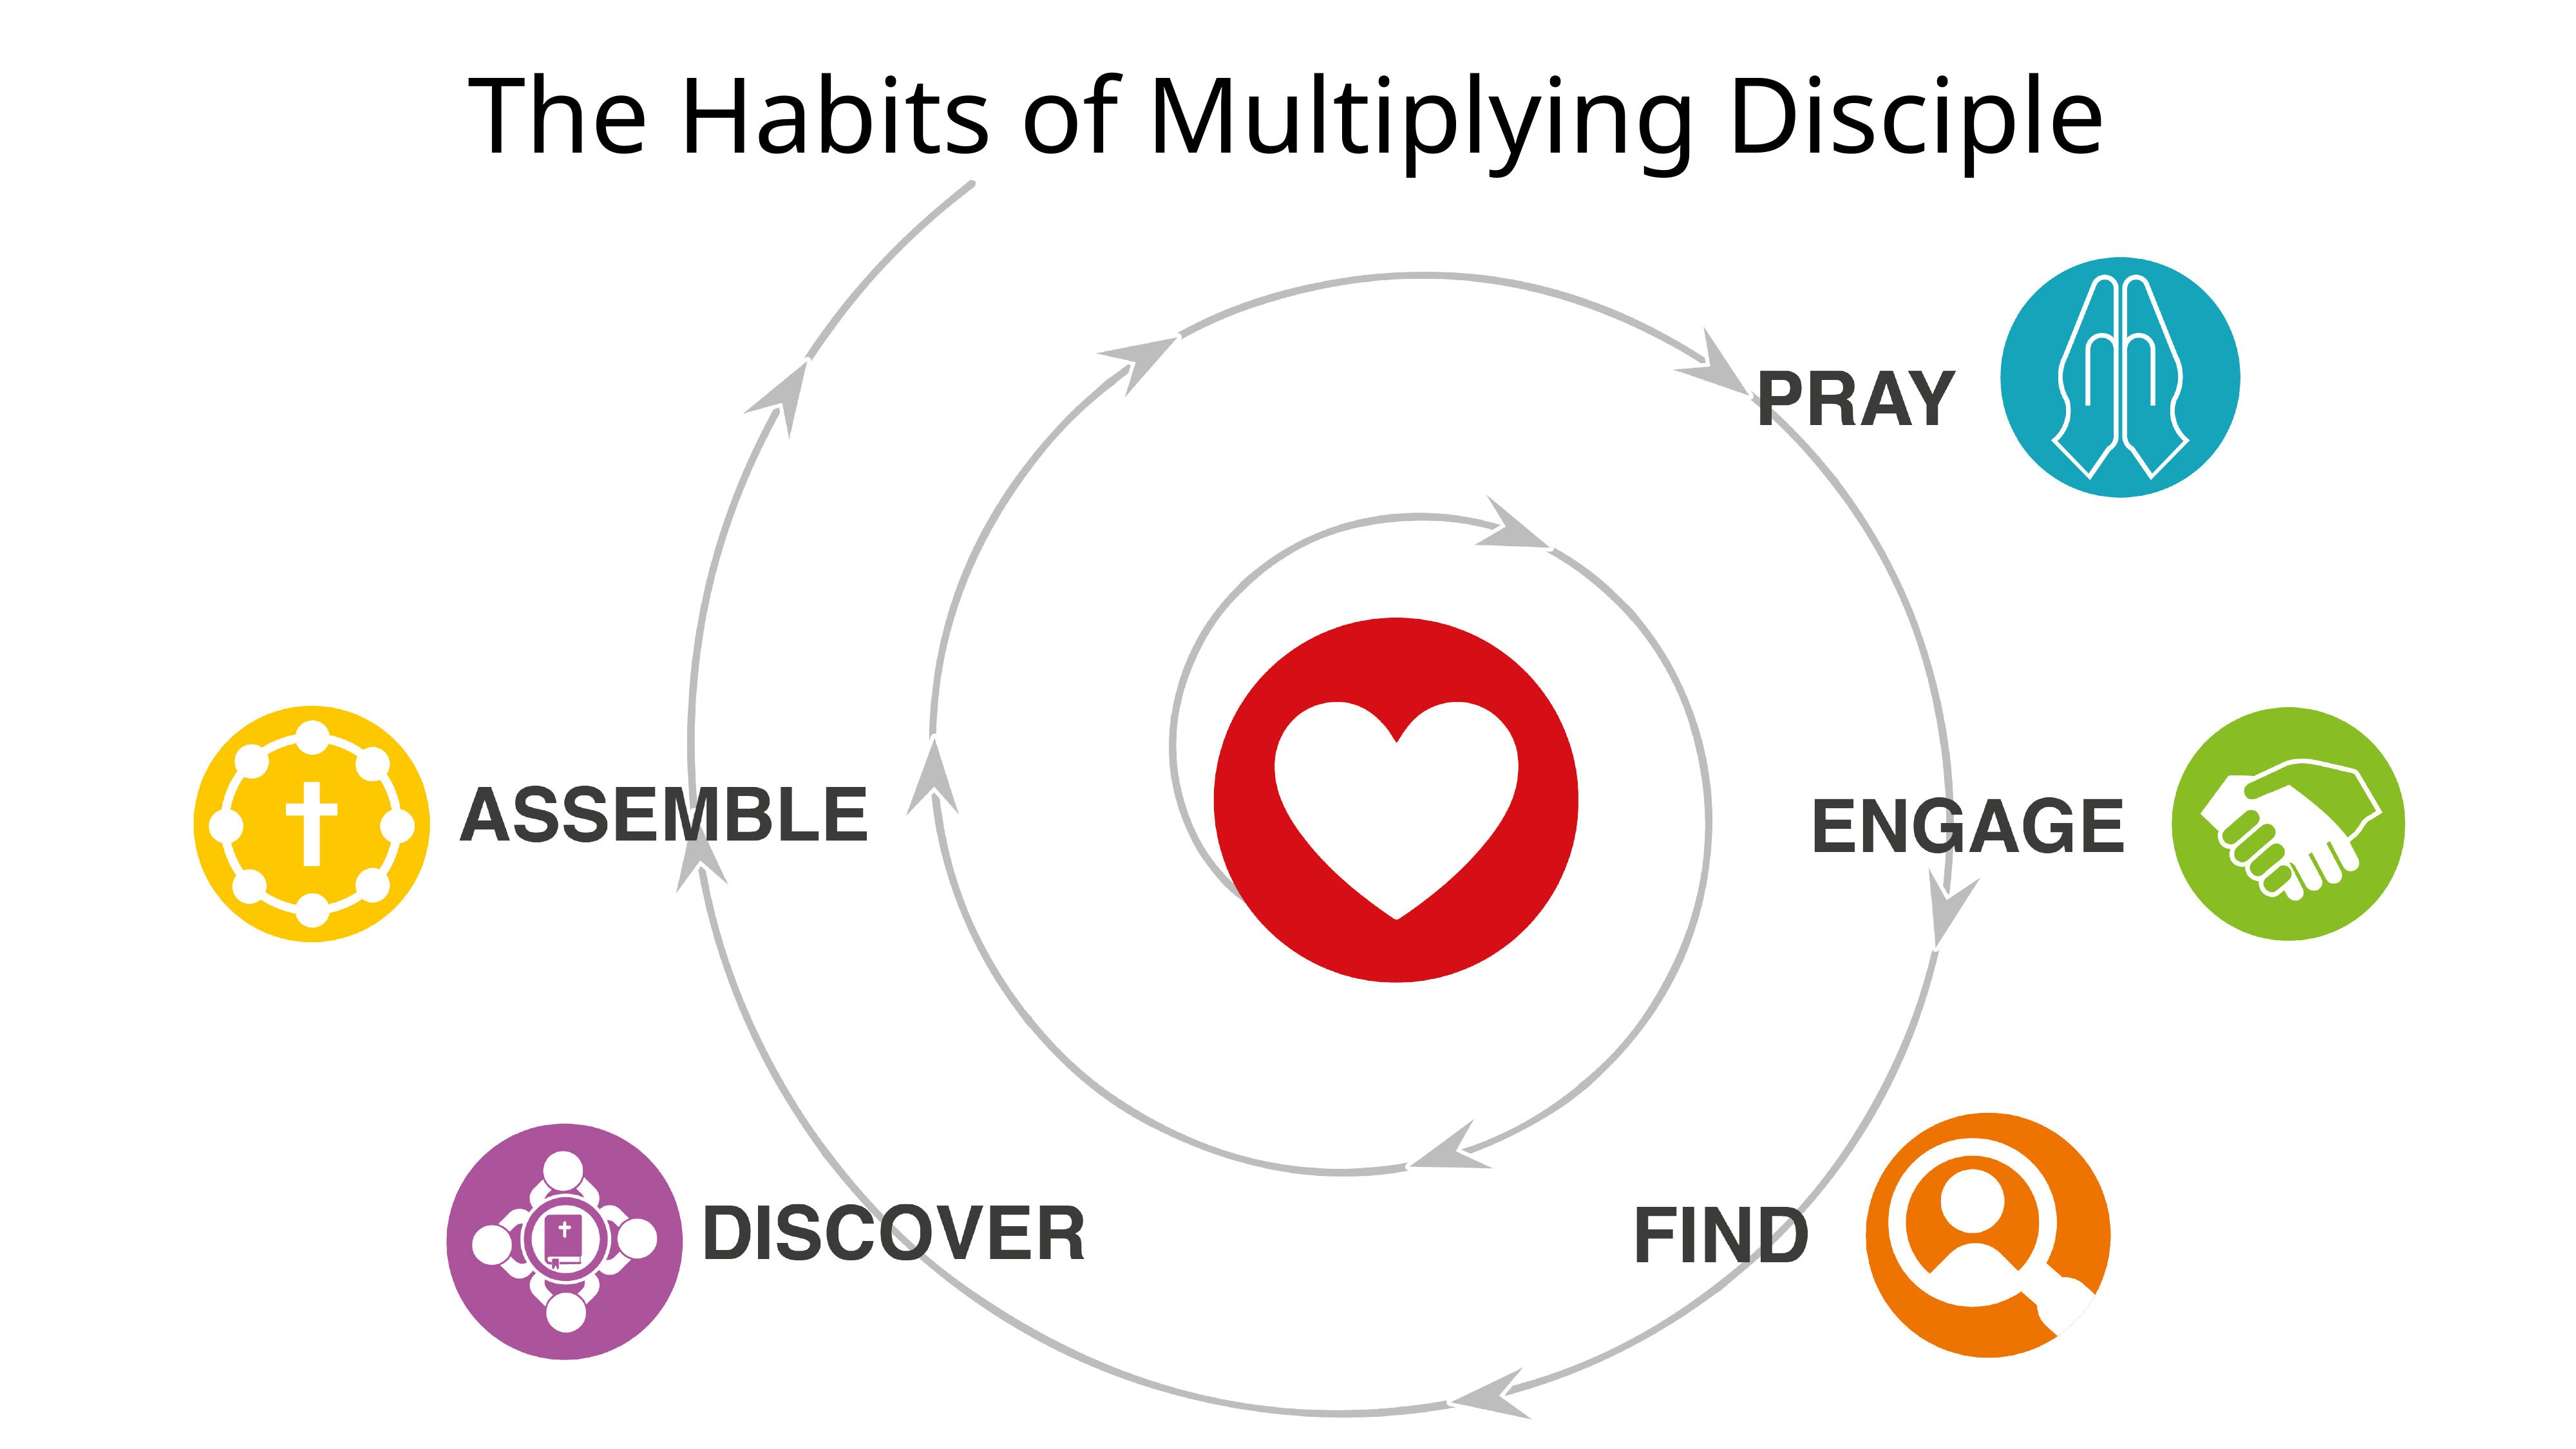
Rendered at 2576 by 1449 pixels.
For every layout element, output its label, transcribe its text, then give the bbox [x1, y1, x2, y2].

text_box The Habits of Multiplying Disciple [0, 43, 2576, 180]
picture [153, 75, 2542, 1449]
